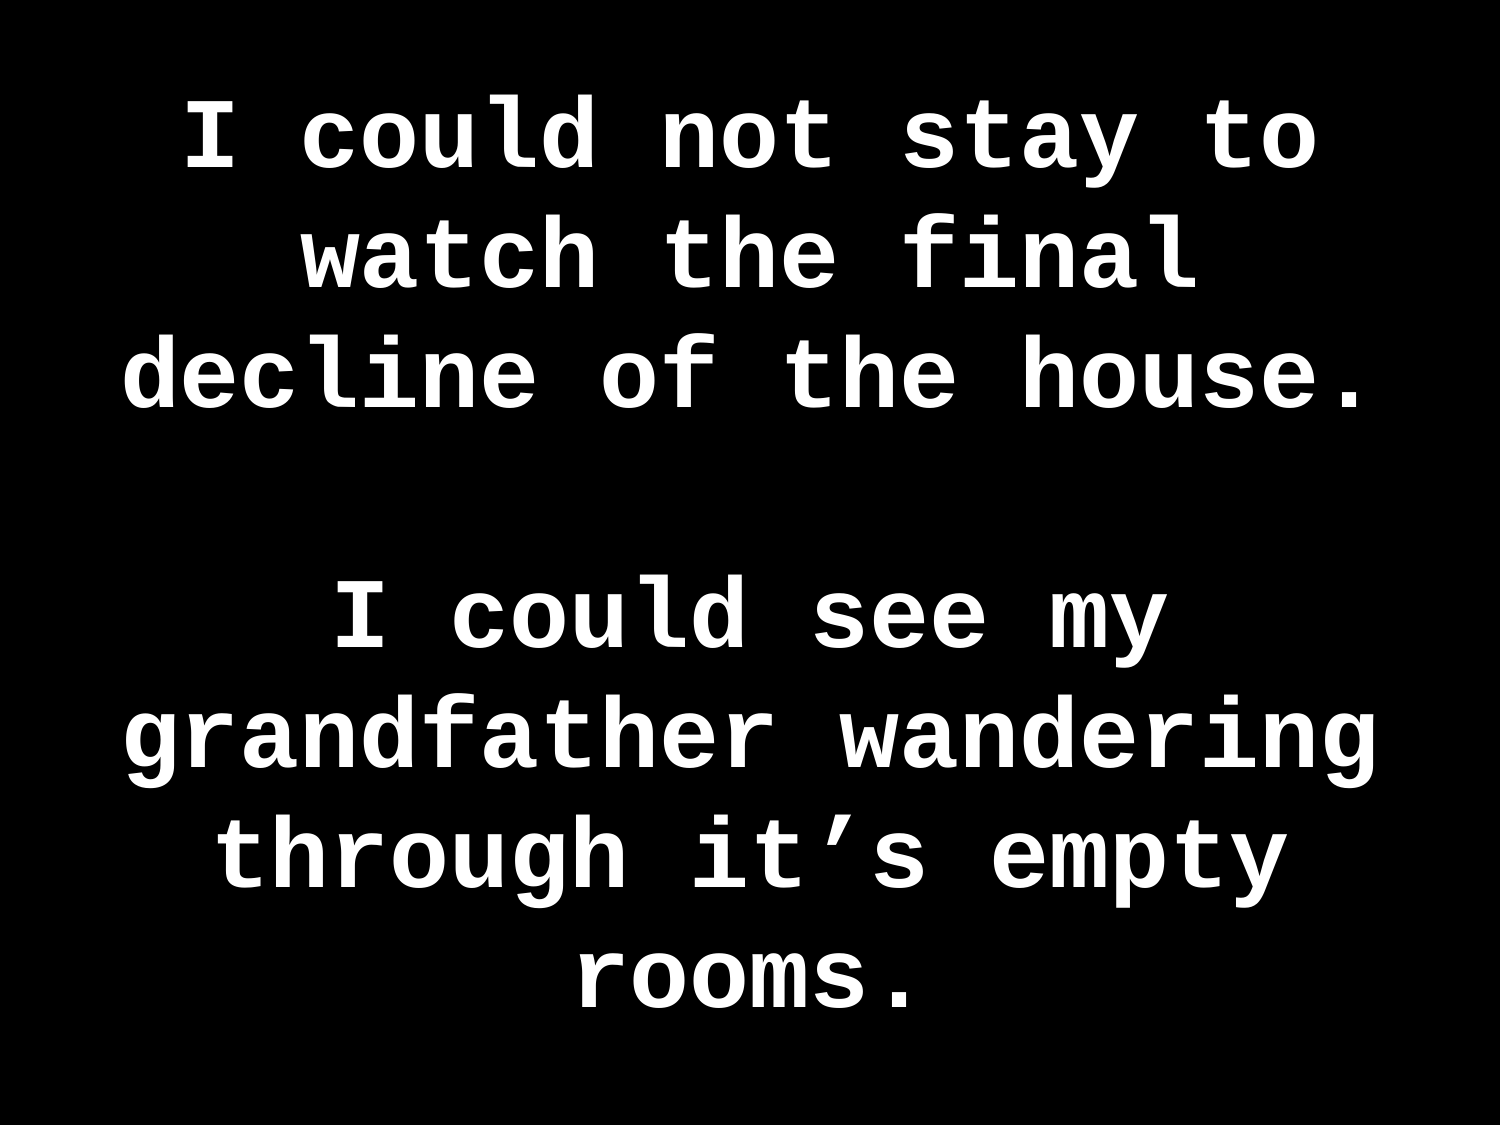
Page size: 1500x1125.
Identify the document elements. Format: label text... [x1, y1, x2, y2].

title I could not stay to watch the final decline of the house. I could see my grandfather wandering through it’s empty rooms. [75, 42, 1425, 1053]
